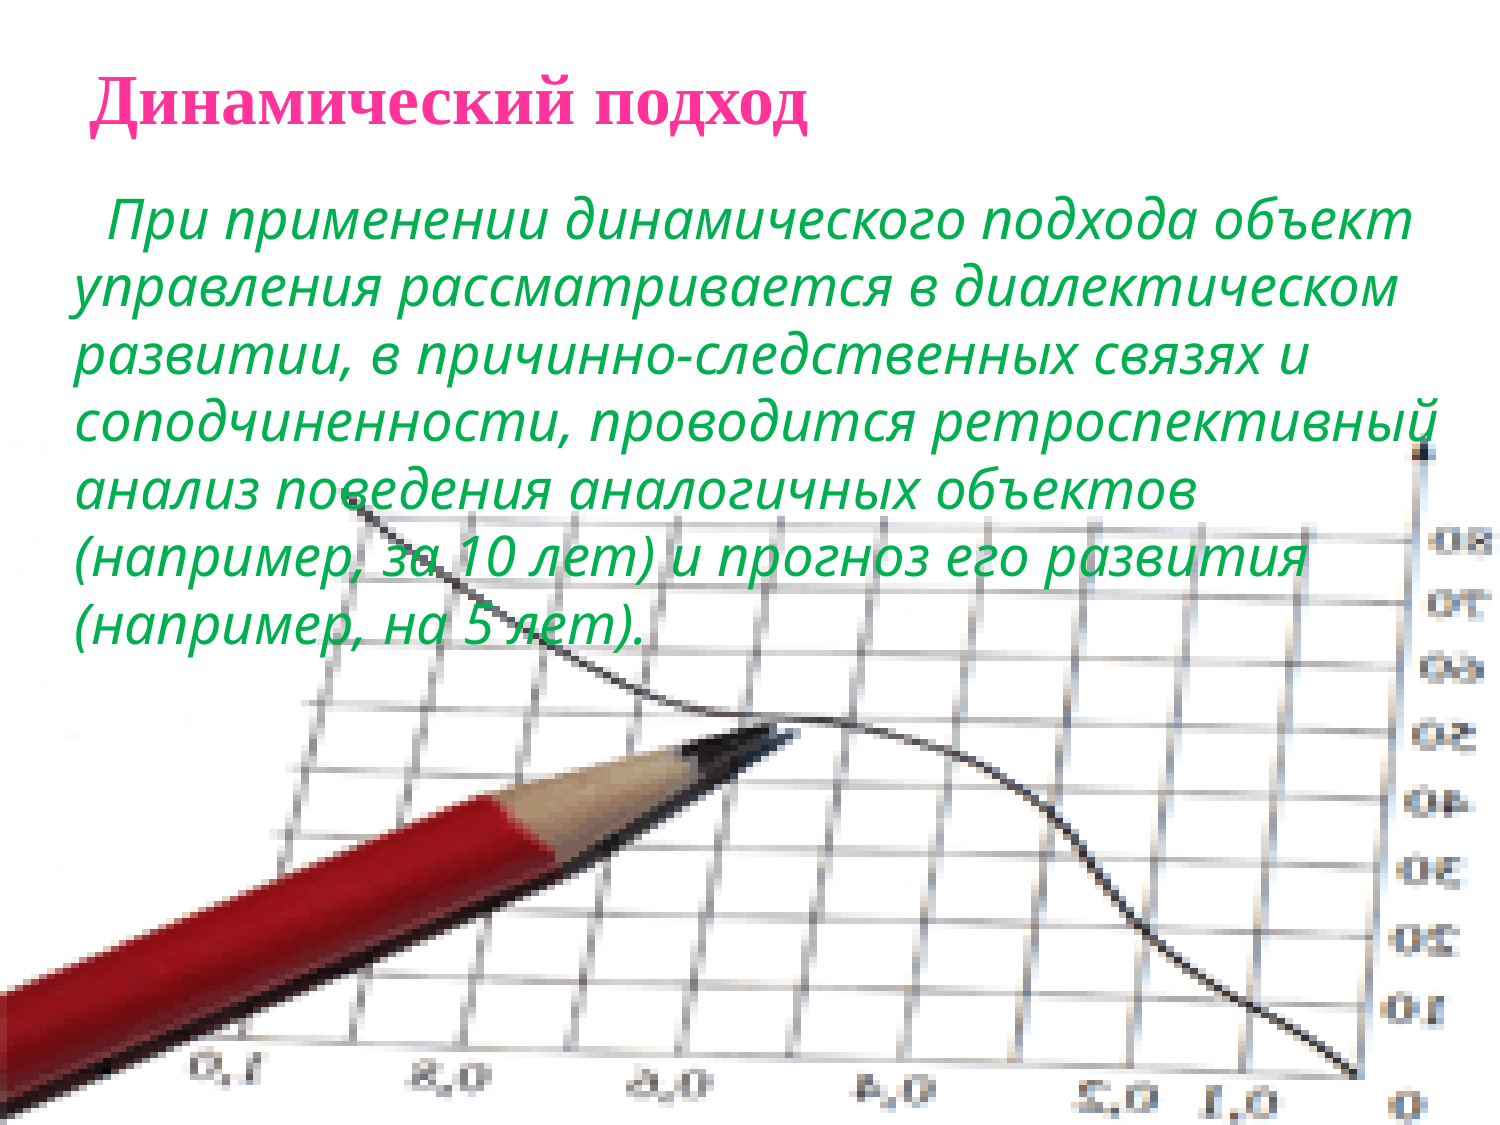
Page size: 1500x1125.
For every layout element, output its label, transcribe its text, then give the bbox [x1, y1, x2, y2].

text_box При применении динамического подхода объект управления рассматривается в диалектическом развитии, в причинно-следственных связях и соподчиненности, проводится ретроспективный анализ поведения аналогичных объектов (например, за 10 лет) и прогноз его развития (например, на 5 лет). [0, 175, 1500, 433]
title Динамический подход [75, 45, 1425, 175]
picture [0, 433, 1500, 1125]
